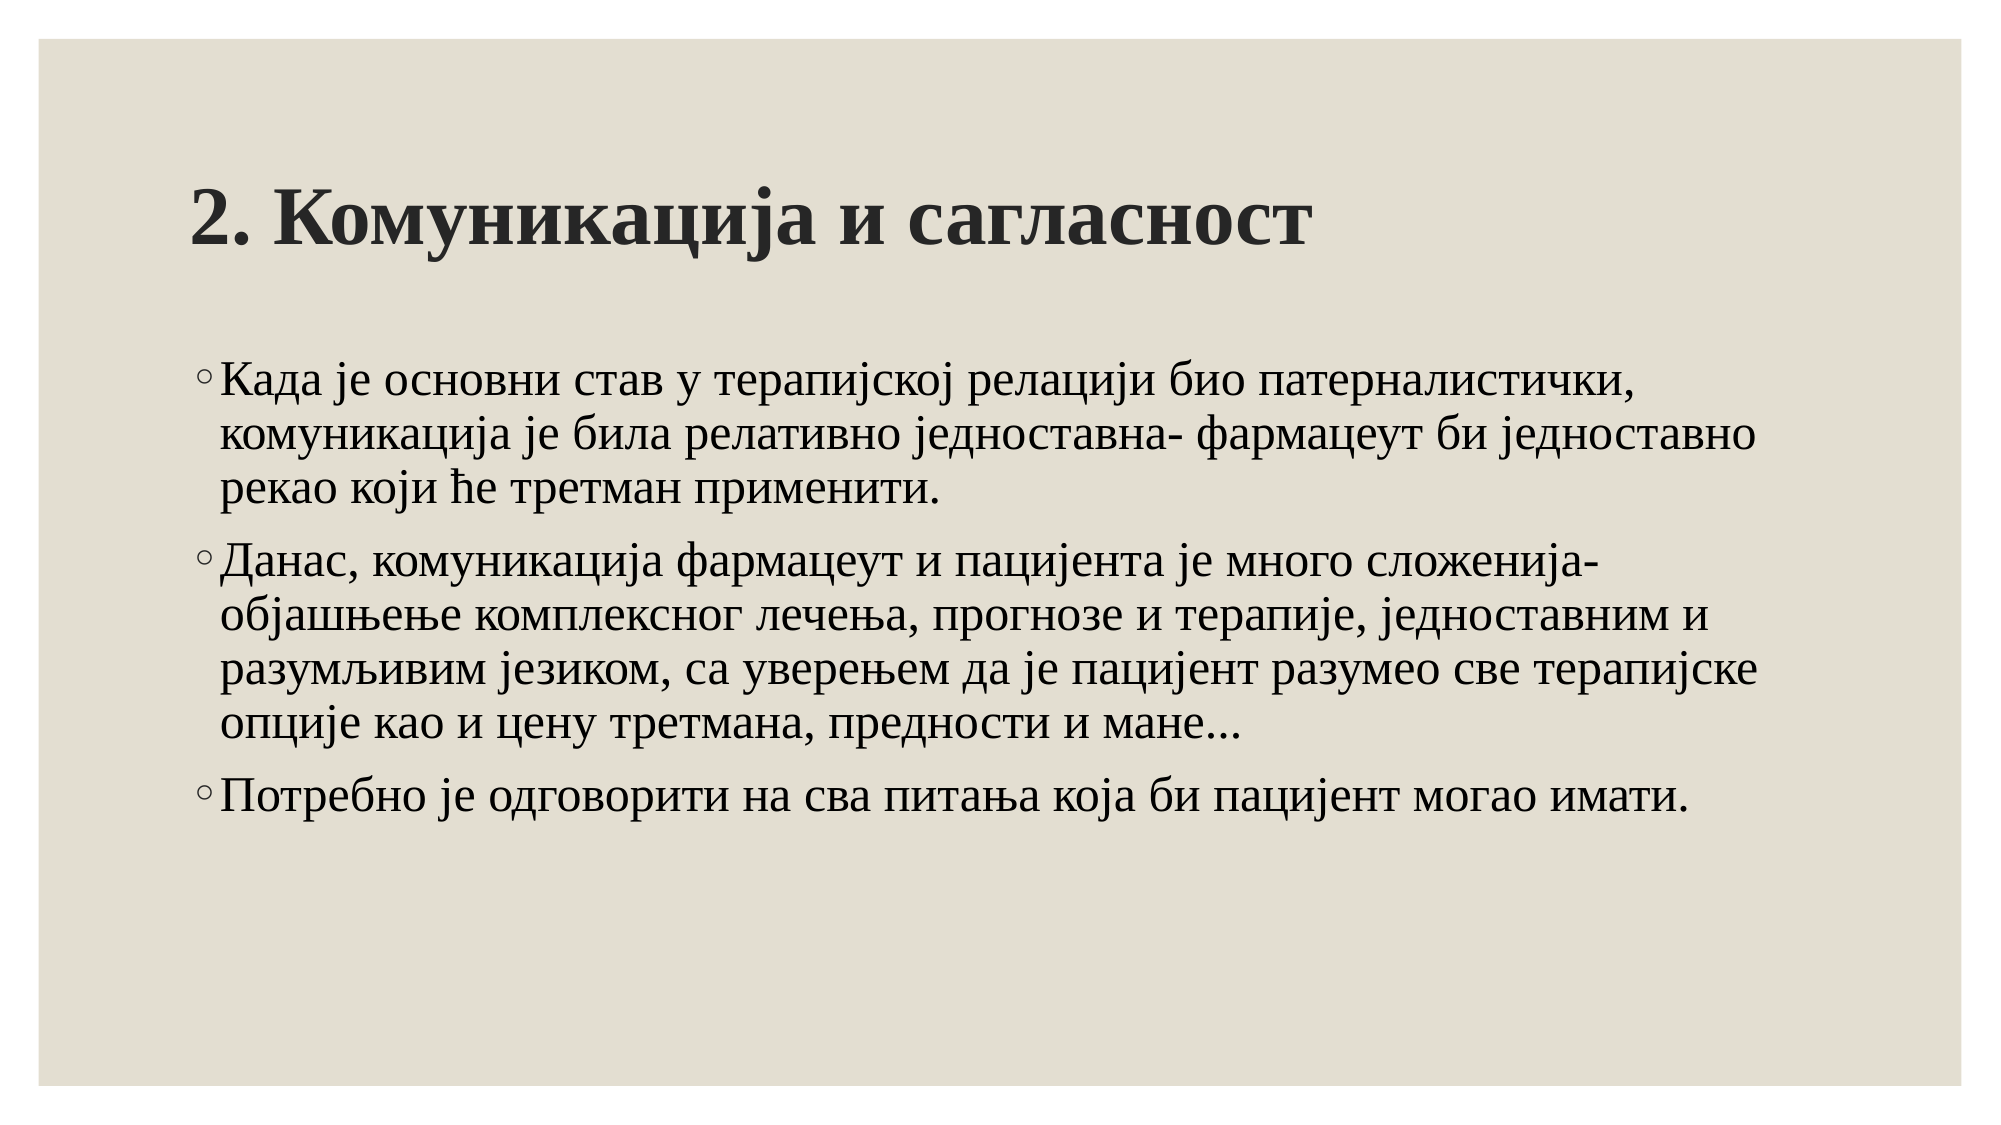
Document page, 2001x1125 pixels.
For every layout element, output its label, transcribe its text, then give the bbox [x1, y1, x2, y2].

title 2. Комуникација и сагласност [174, 105, 1825, 331]
list Када је основни став у терапијској релацији био патерналистички, комуникација је била релативно једноставна- фармацеут би једноставно рекао који ће третман применити. Данас, комуникација фармацеут и пацијента је много сложенија- објашњење комплексног лечења, прогнозе и терапије, једноставним и разумљивим језиком, са уверењем да је пацијент разумео све терапијске опције као и цену третмана, предности и мане... Потребно је одговорити на сва питања која би пацијент могао имати. [174, 345, 1825, 990]
